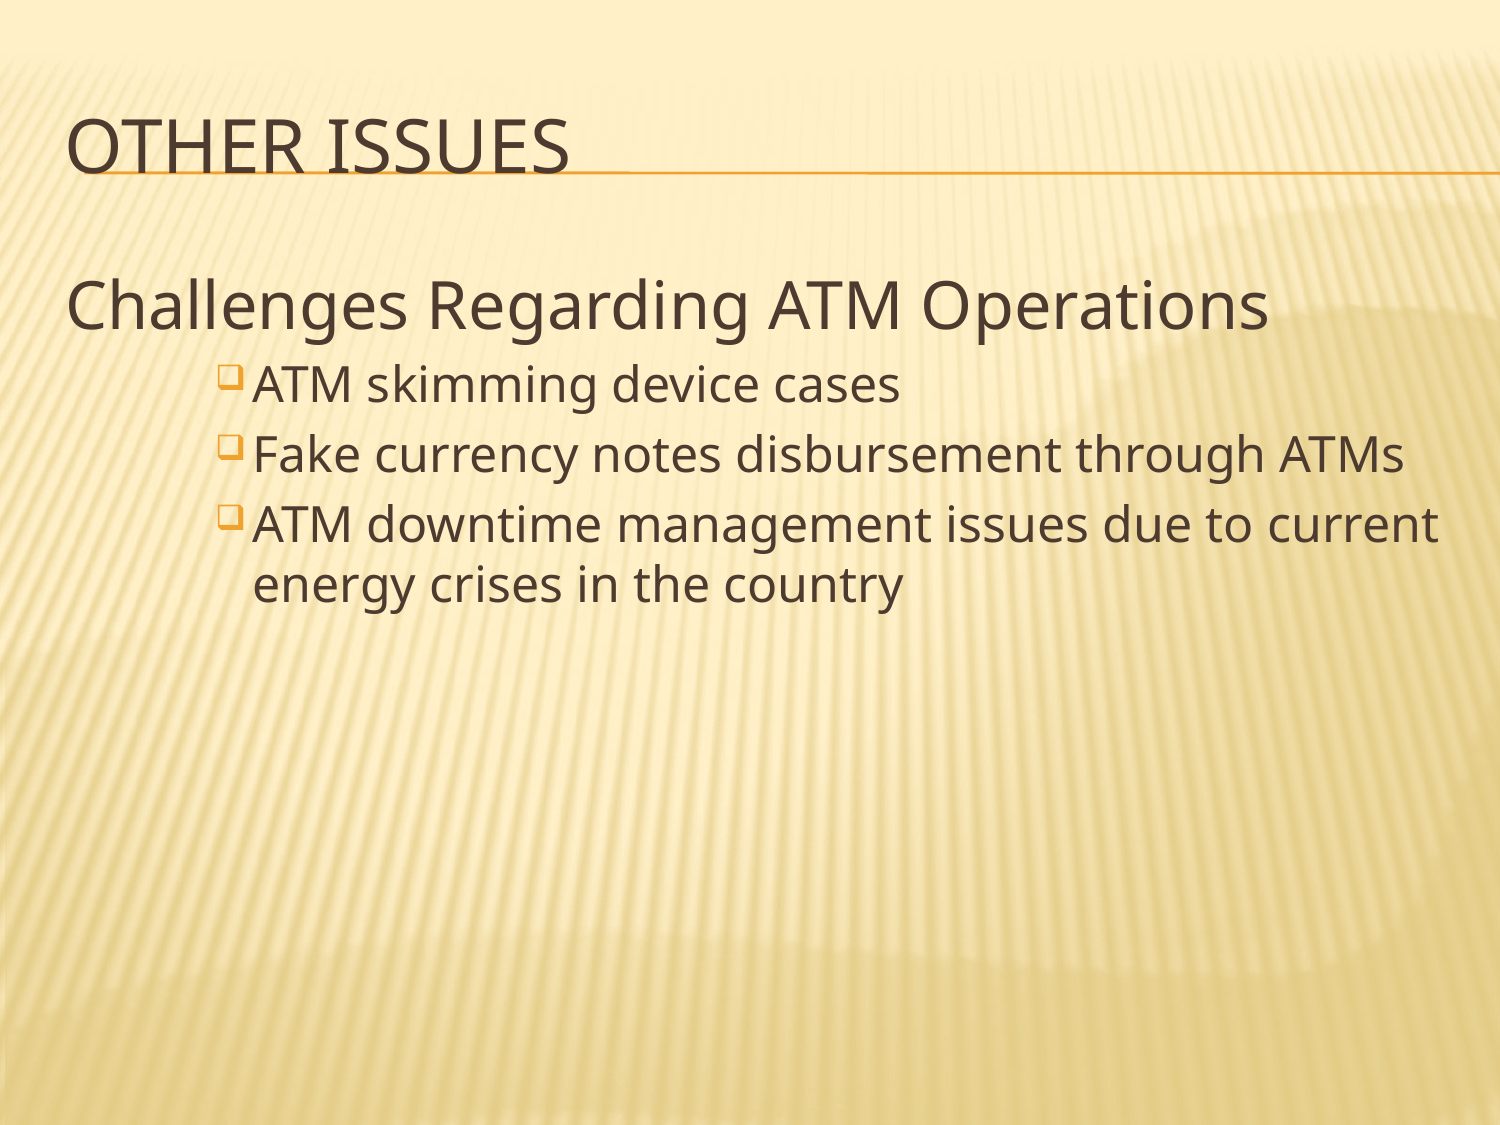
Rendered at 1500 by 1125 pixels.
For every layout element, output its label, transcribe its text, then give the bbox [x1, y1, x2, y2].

title other issues [50, 75, 1475, 213]
list Challenges Regarding ATM Operations ATM skimming device cases Fake currency notes disbursement through ATMs ATM downtime management issues due to current energy crises in the country [49, 254, 1476, 998]
